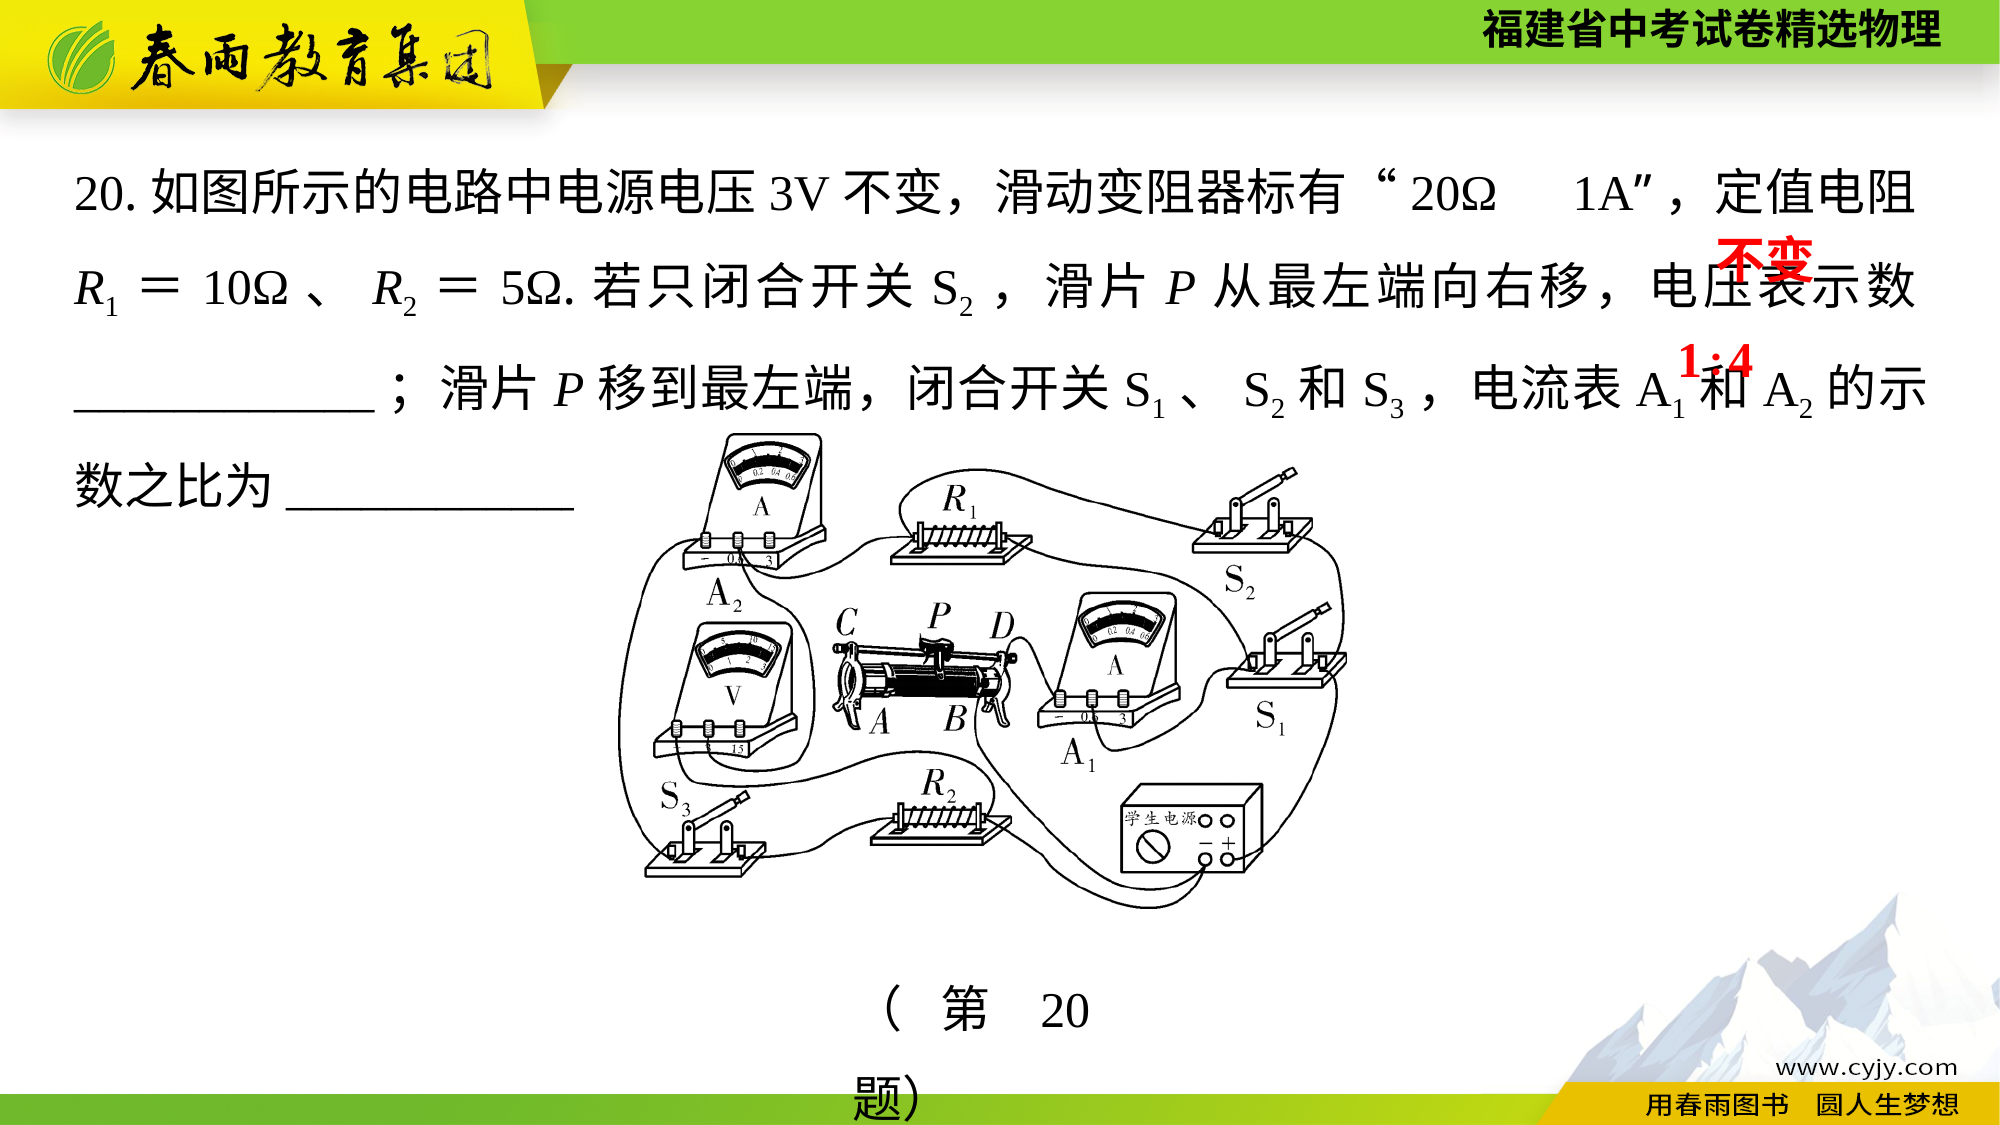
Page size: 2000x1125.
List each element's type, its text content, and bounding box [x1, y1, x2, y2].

text_box 1∶4 [1662, 320, 1769, 395]
text_box （第20题） [837, 940, 1118, 1045]
list 20.如图所示的电路中电源电压3V不变，滑动变阻器标有“20Ω 1A”，定值电阻R1＝10Ω、R2＝5Ω.若只闭合开关S2，滑片P从最左端向右移，电压表示数____________；滑片P移到最左端，闭合开关S1、S2和S3，电流表A1和A2的示数之比为____________. [59, 122, 1944, 411]
picture [0, 0, 2000, 1125]
text_box 不变 [1650, 221, 1831, 296]
